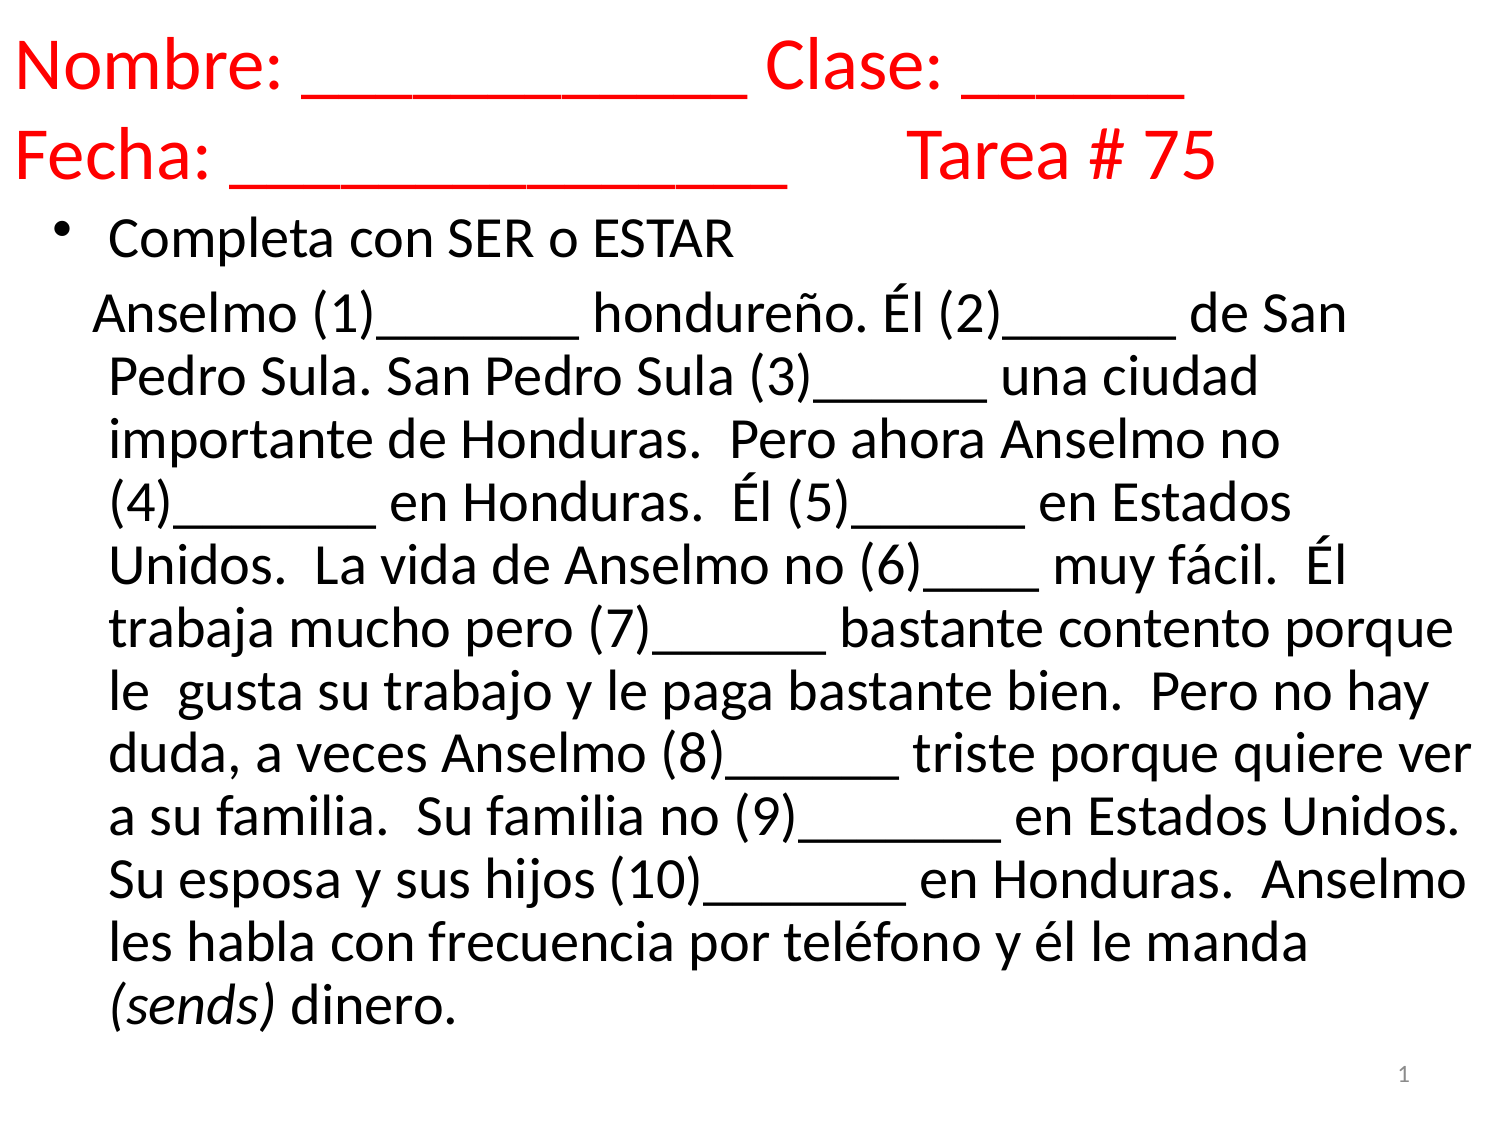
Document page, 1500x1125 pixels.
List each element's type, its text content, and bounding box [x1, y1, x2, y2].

text_box Completa con SER o ESTAR Anselmo (1)_______ hondureño. Él (2)______ de San Pedro Sula. San Pedro Sula (3)______ una ciudad importante de Honduras. Pero ahora Anselmo no (4)_______ en Honduras. Él (5)______ en Estados Unidos. La vida de Anselmo no (6)____ muy fácil. Él trabaja mucho pero (7)______ bastante contento porque le gusta su trabajo y le paga bastante bien. Pero no hay duda, a veces Anselmo (8)______ triste porque quiere ver a su familia. Su familia no (9)_______ en Estados Unidos. Su esposa y sus hijos (10)_______ en Honduras. Anselmo les habla con frecuencia por teléfono y él le manda (sends) dinero. [37, 199, 1500, 1113]
text_box Nombre: ____________ Clase: ______ Fecha: _______________ Tarea # 75 [0, 7, 1500, 151]
